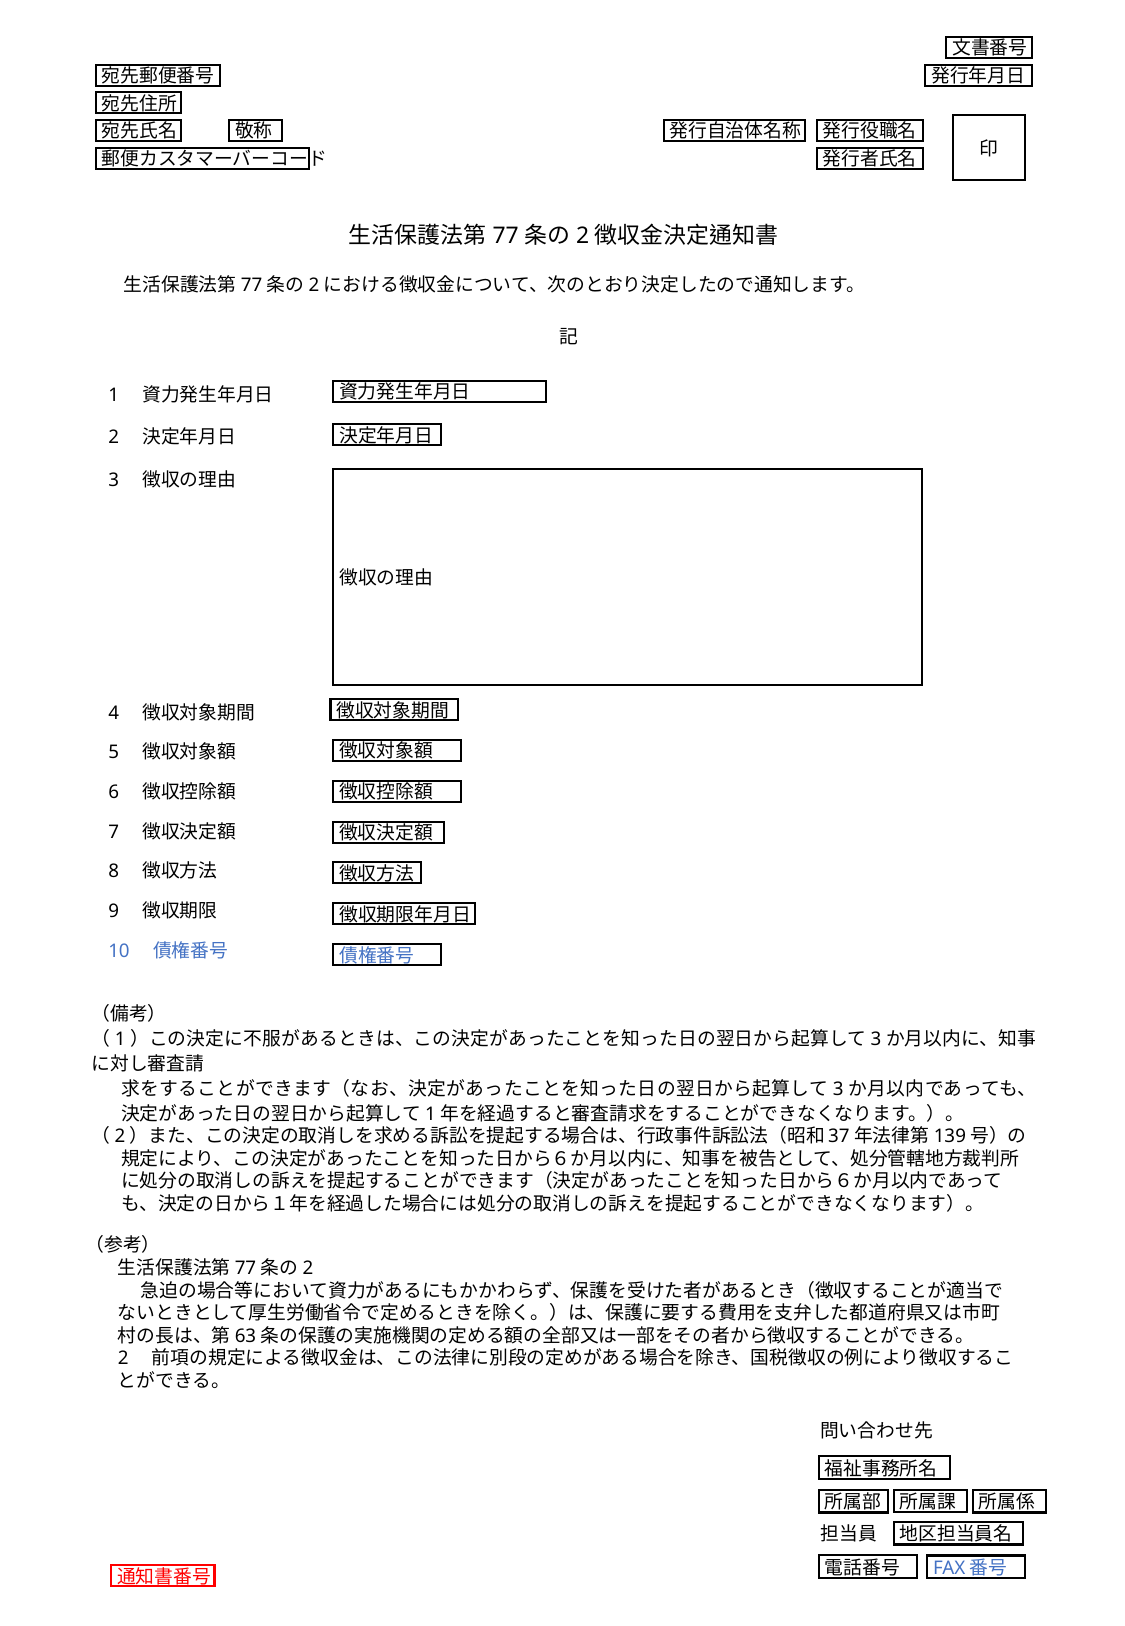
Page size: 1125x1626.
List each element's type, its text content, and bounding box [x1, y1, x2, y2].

text_box 3 徴収の理由 [93, 449, 1032, 498]
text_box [663, 114, 1025, 181]
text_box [70, 1225, 1028, 1400]
text_box 5 徴収対象額 [93, 731, 1032, 761]
text_box 7 徴収決定額 [93, 800, 1032, 840]
text_box 記 [96, 316, 1041, 355]
text_box 9 徴収期限 [93, 880, 1032, 919]
text_box 4 徴収対象期間 [93, 681, 1032, 731]
text_box 徴収の理由 [332, 498, 923, 681]
text_box 8 徴収方法 [93, 840, 1032, 880]
text_box 生活保護法第77条の2徴収金決定通知書 [91, 213, 1037, 256]
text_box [925, 36, 1032, 86]
text_box 10 債権番号 [93, 919, 1032, 969]
text_box 通知書番号 [110, 1564, 216, 1587]
text_box 1 資力発生年月日 [93, 363, 1032, 406]
text_box 2 決定年月日 [93, 406, 1032, 449]
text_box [95, 64, 309, 169]
text_box （備考） （1）この決定に不服があるときは、この決定があったことを知った日の翌日から起算して3か月以内に、知事に対し審査請 求をすることができます（なお、決定があったことを知った日の翌日から起算して3か月以内であっても、決定があった日の翌日から起算して1年を経過すると審査請求をすることができなくなります。）。 （2）また、この決定の取消しを求める訴訟を提起する場合は、行政事件訴訟法（昭和37年法律第139号）の規定により、この決定があったことを知った日から６か月以内に、知事を被告として、処分管轄地方裁判所に処分の取消しの訴えを提起することができます（決定があったことを知った日から６か月以内であっても、決定の日から１年を経過した場合には処分の取消しの訴えを提起することができなくなります）。 [91, 999, 1037, 1215]
text_box 徴収対象期間 [329, 698, 459, 721]
text_box 生活保護法第77条の2における徴収金について、次のとおり決定したので通知します。 [90, 265, 1035, 303]
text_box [805, 1411, 1047, 1579]
text_box 6 徴収控除額 [93, 761, 1032, 800]
